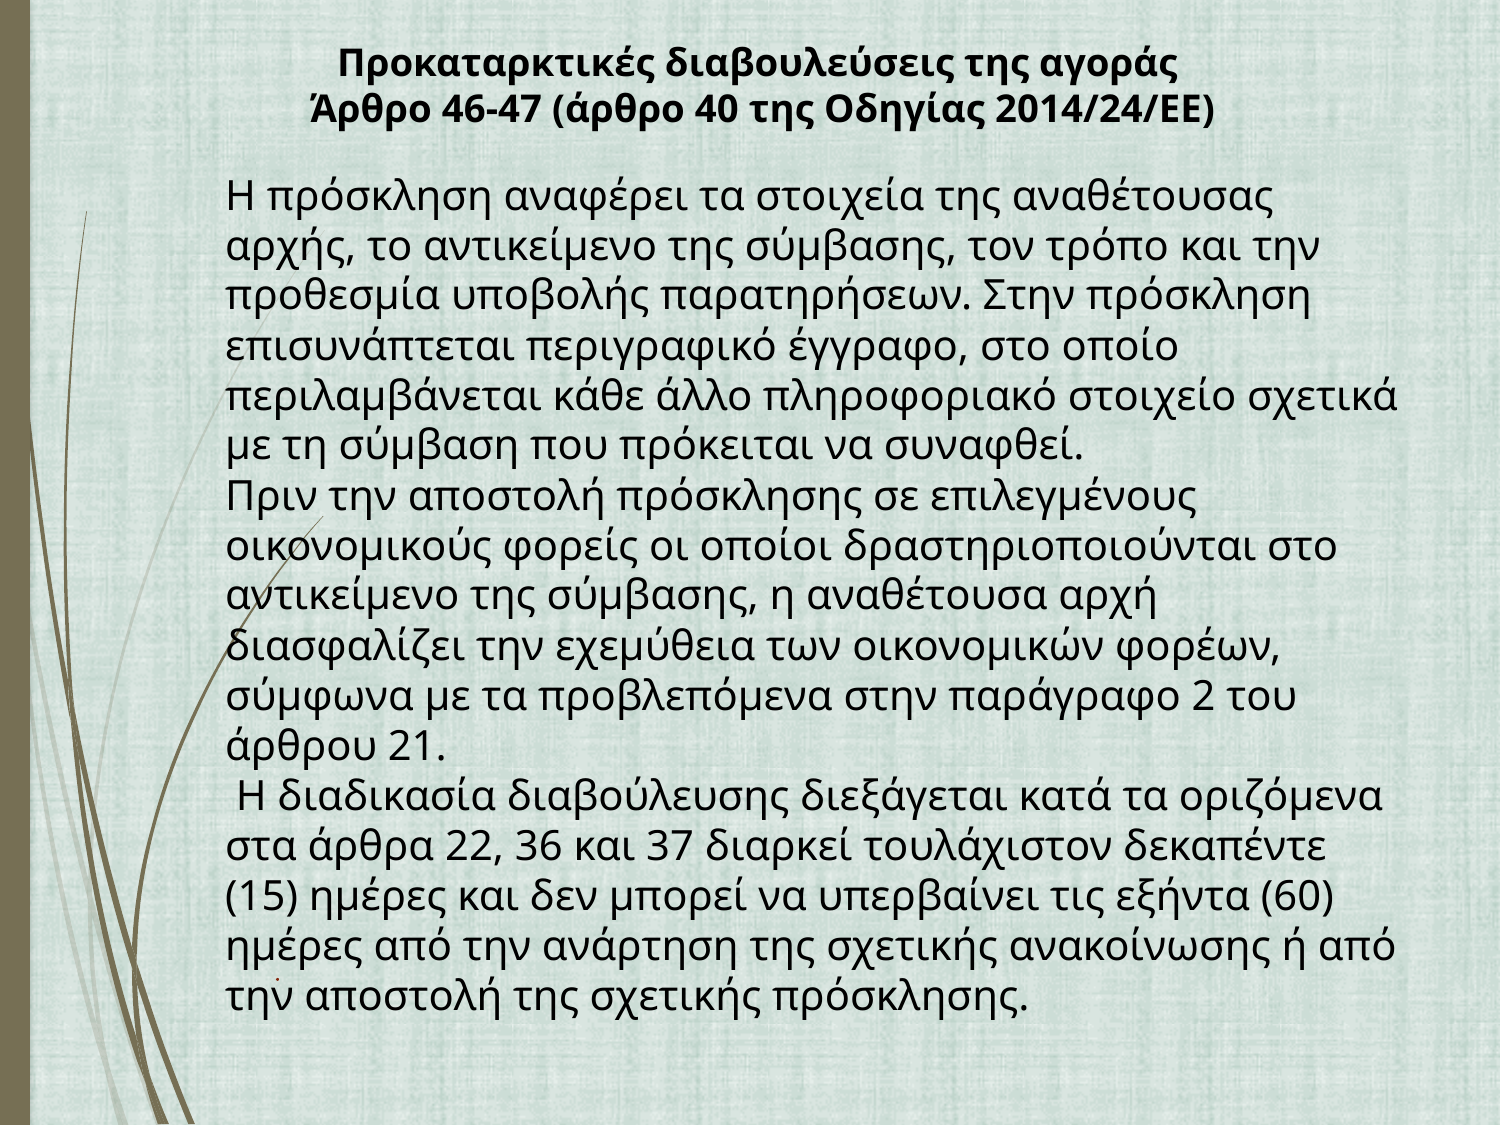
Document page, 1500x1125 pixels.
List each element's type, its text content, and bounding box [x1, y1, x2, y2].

title Προκαταρκτικές διαβουλεύσεις της αγοράς Άρθρο 46-47 (άρθρο 40 της Οδηγίας 2014/24/ΕΕ) [76, 30, 1450, 185]
text_box Η πρόσκληση αναφέρει τα στοιχεία της αναθέτουσας αρχής, το αντικείμενο της σύμβασης, τον τρόπο και την προθεσμία υποβολής παρατηρήσεων. Στην πρόσκληση επισυνάπτεται περιγραφικό έγγραφο, στο οποίο περιλαμβάνεται κάθε άλλο πληροφοριακό στοιχείο σχετικά με τη σύμβαση που πρόκειται να συναφθεί. Πριν την αποστολή πρόσκλησης σε επιλεγμένους οικονομικούς φορείς οι οποίοι δραστηριοποιούνται στο αντικείμενο της σύμβασης, η αναθέτουσα αρχή διασφαλίζει την εχεμύθεια των οικονομικών φορέων, σύμφωνα με τα προβλεπόμενα στην παράγραφο 2 του άρθρου 21. Η διαδικασία διαβούλευσης διεξάγεται κατά τα οριζόμενα στα άρθρα 22, 36 και 37 διαρκεί τουλάχιστον δεκαπέντε (15) ημέρες και δεν μπορεί να υπερβαίνει τις εξήντα (60) ημέρες από την ανάρτηση της σχετικής ανακοίνωσης ή από την αποστολή της σχετικής πρόσκλησης. [210, 185, 1415, 1026]
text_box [272, 299, 1353, 984]
